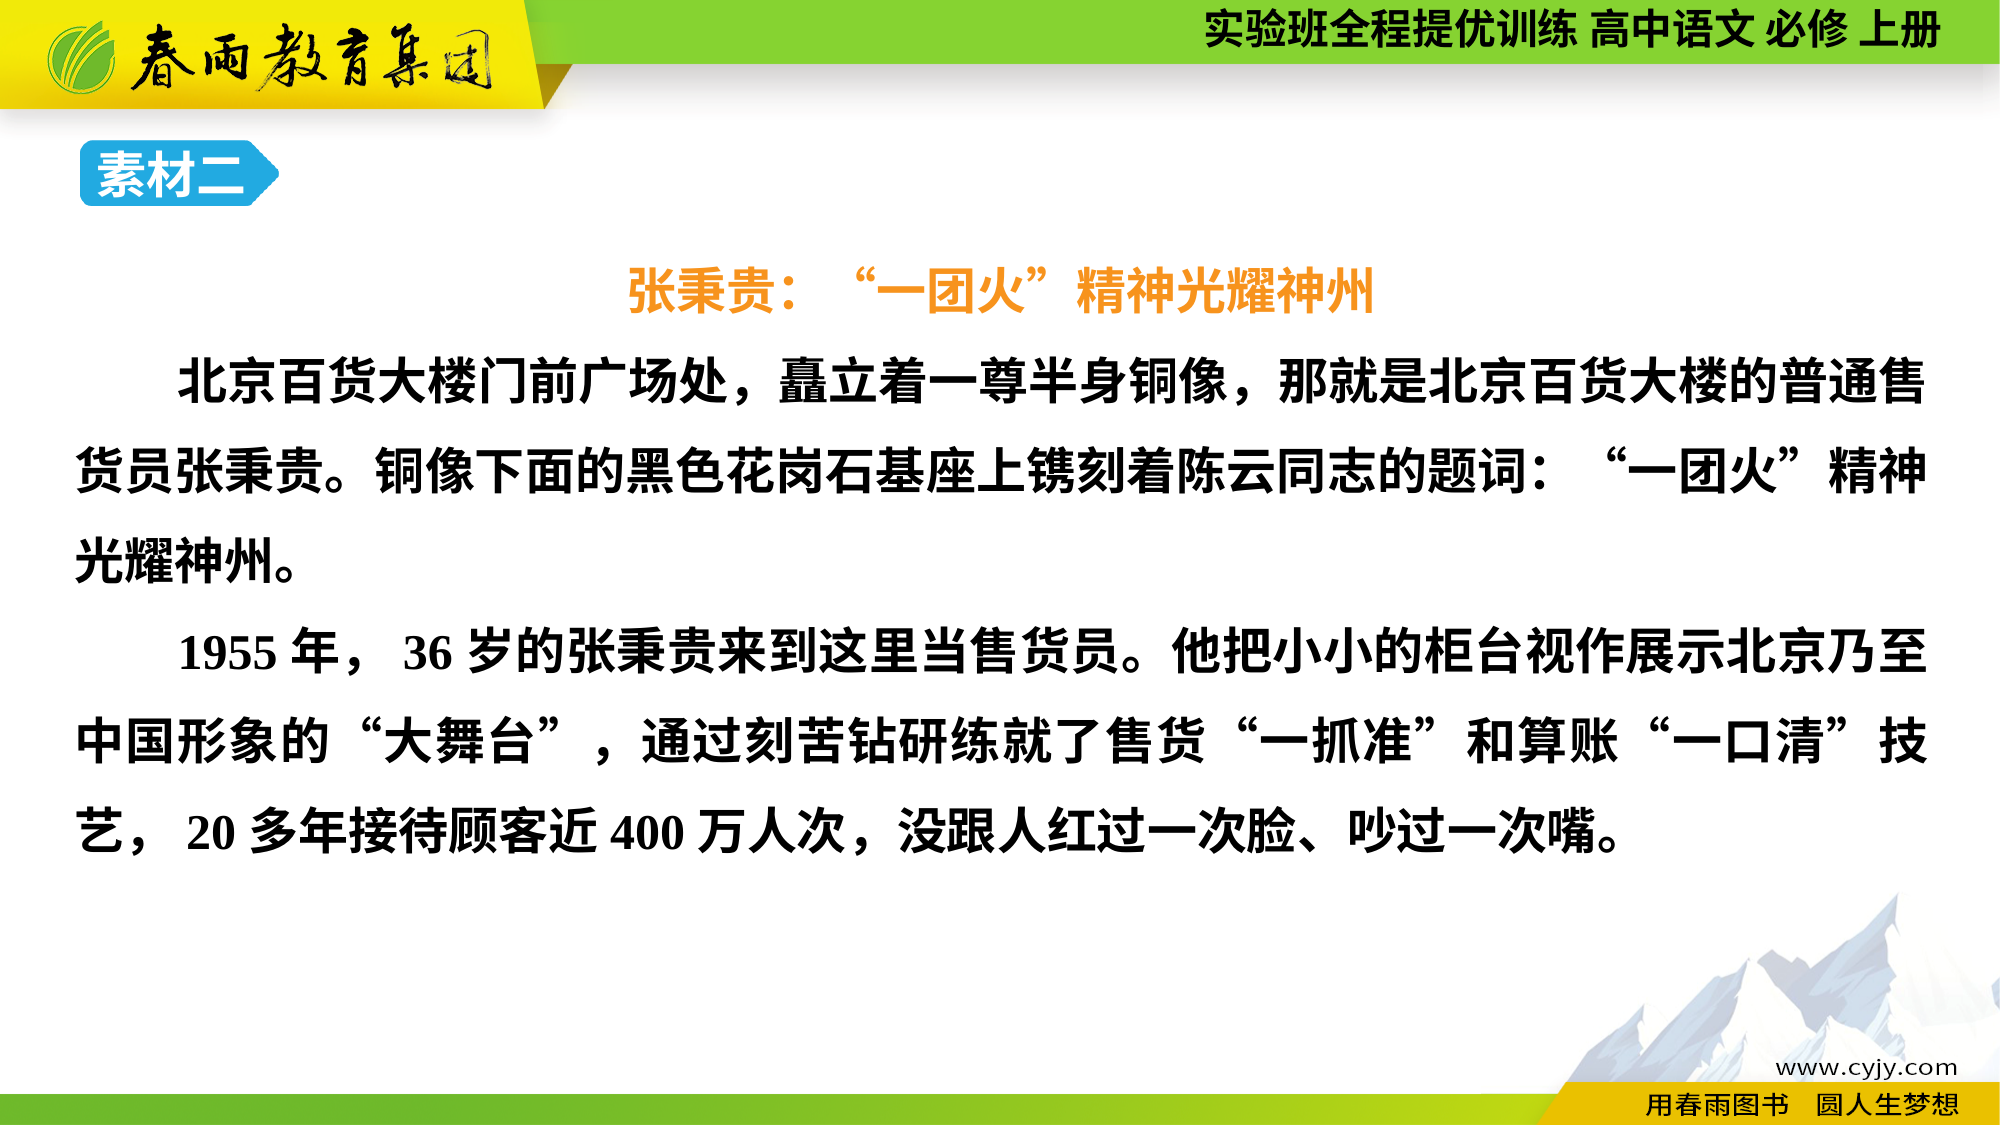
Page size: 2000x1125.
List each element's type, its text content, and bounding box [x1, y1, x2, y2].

list 张秉贵：“一团火”精神光耀神州 北京百货大楼门前广场处，矗立着一尊半身铜像，那就是北京百货大楼的普通售货员张秉贵。铜像下面的黑色花岗石基座上镌刻着陈云同志的题词：“一团火”精神光耀神州。 1955年，36岁的张秉贵来到这里当售货员。他把小小的柜台视作展示北京乃至中国形象的“大舞台”，通过刻苦钻研练就了售货“一抓准”和算账“一口清”技艺，20多年接待顾客近400万人次，没跟人红过一次脸、吵过一次嘴。 [59, 221, 1944, 873]
picture [0, 0, 2000, 1125]
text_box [79, 135, 280, 212]
